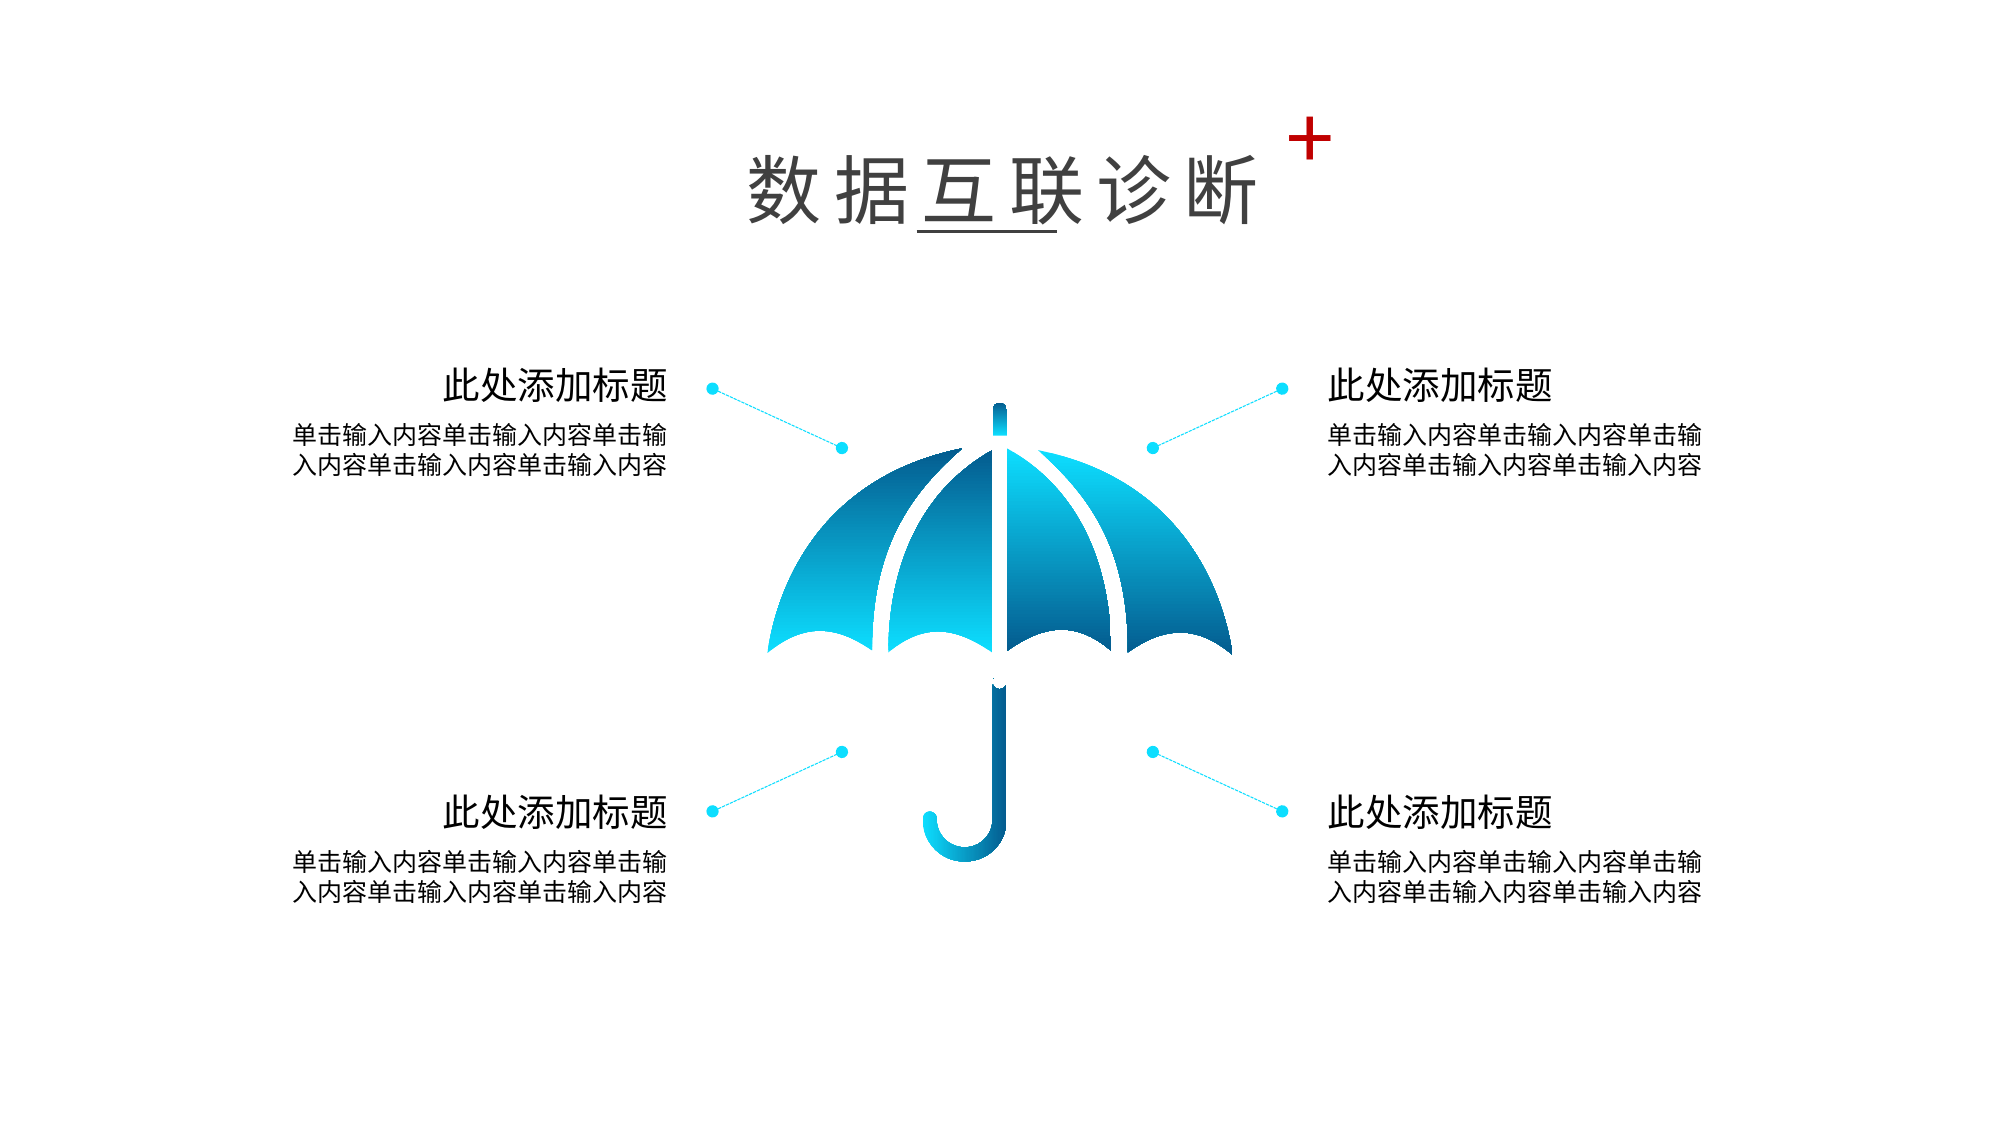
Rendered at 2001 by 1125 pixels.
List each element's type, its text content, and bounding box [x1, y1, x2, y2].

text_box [266, 781, 683, 915]
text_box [770, 399, 1230, 865]
text_box + [1272, 74, 1349, 194]
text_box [1312, 354, 1729, 489]
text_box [266, 354, 683, 489]
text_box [1312, 781, 1729, 915]
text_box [712, 388, 842, 449]
text_box 数据互联诊断 [731, 121, 1275, 241]
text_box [712, 751, 842, 812]
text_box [1152, 751, 1283, 812]
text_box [1152, 388, 1283, 449]
